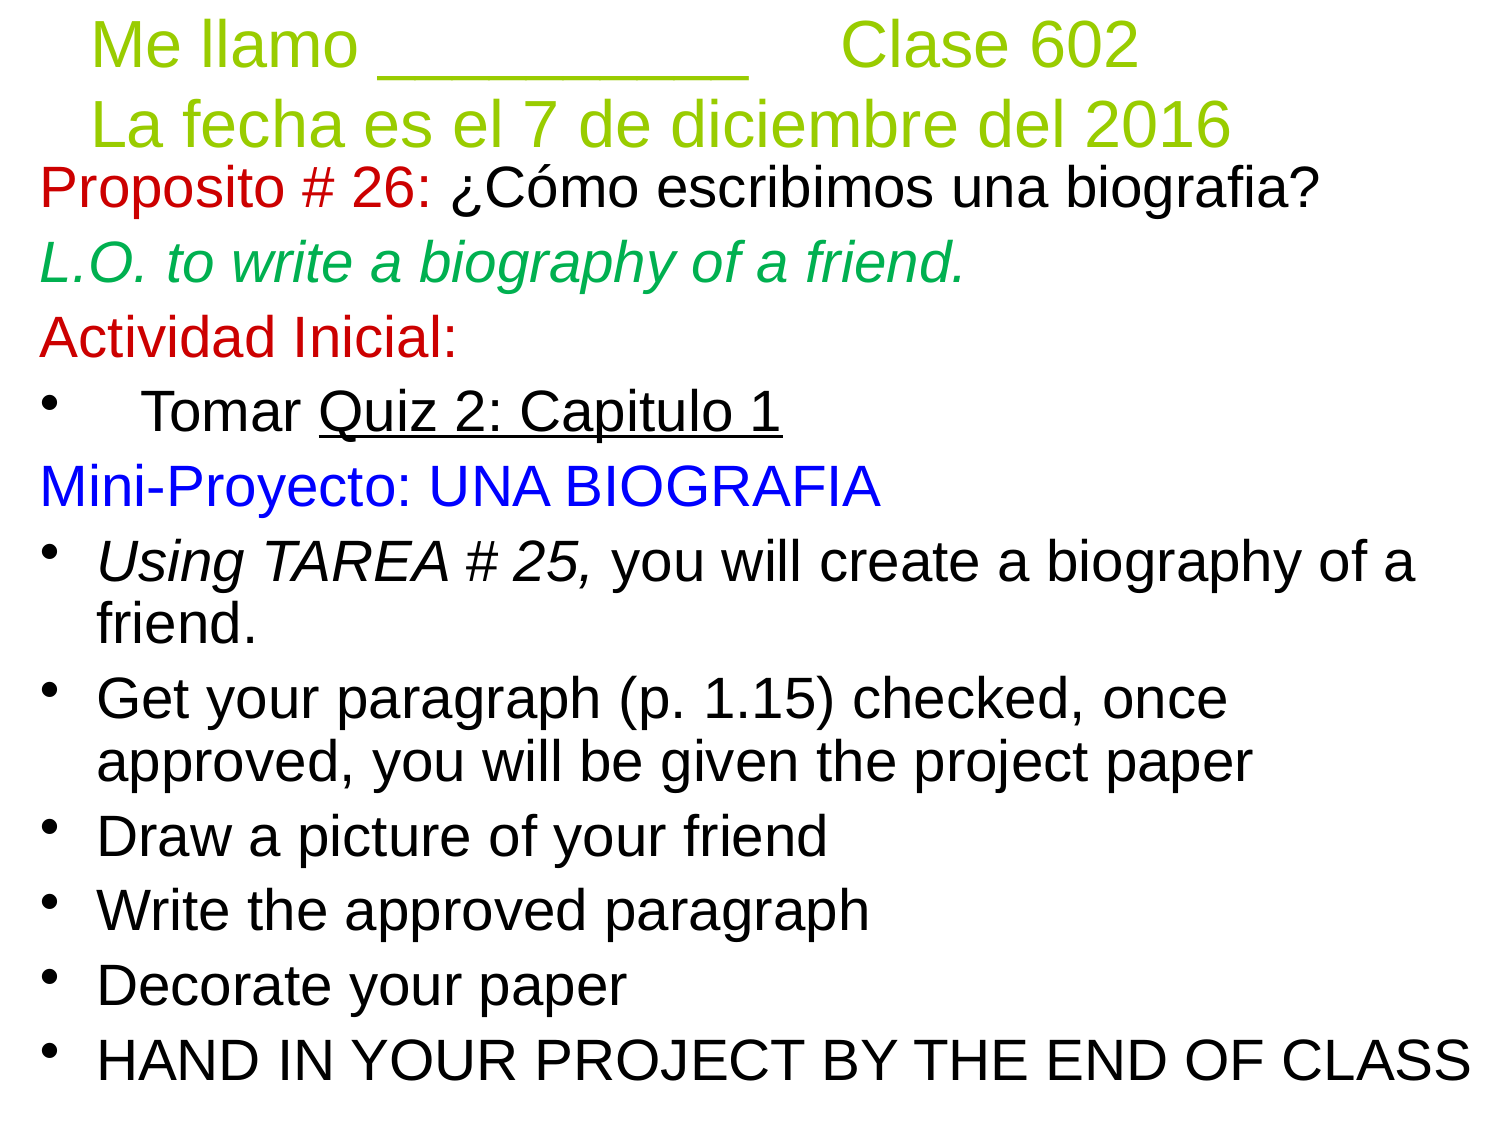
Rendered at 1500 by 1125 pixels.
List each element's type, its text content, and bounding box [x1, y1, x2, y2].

title Me llamo __________ Clase 602 La fecha es el 7 de diciembre del 2016 [75, 0, 1425, 149]
list Proposito # 26: ¿Cómo escribimos una biografia? L.O. to write a biography of a friend. Actividad Inicial: Tomar Quiz 2: Capitulo 1 Mini-Proyecto: UNA BIOGRAFIA Using TAREA # 25, you will create a biography of a friend. Get your paragraph (p. 1.15) checked, once approved, you will be given the project paper Draw a picture of your friend Write the approved paragraph Decorate your paper HAND IN YOUR PROJECT BY THE END OF CLASS [24, 149, 1500, 1013]
